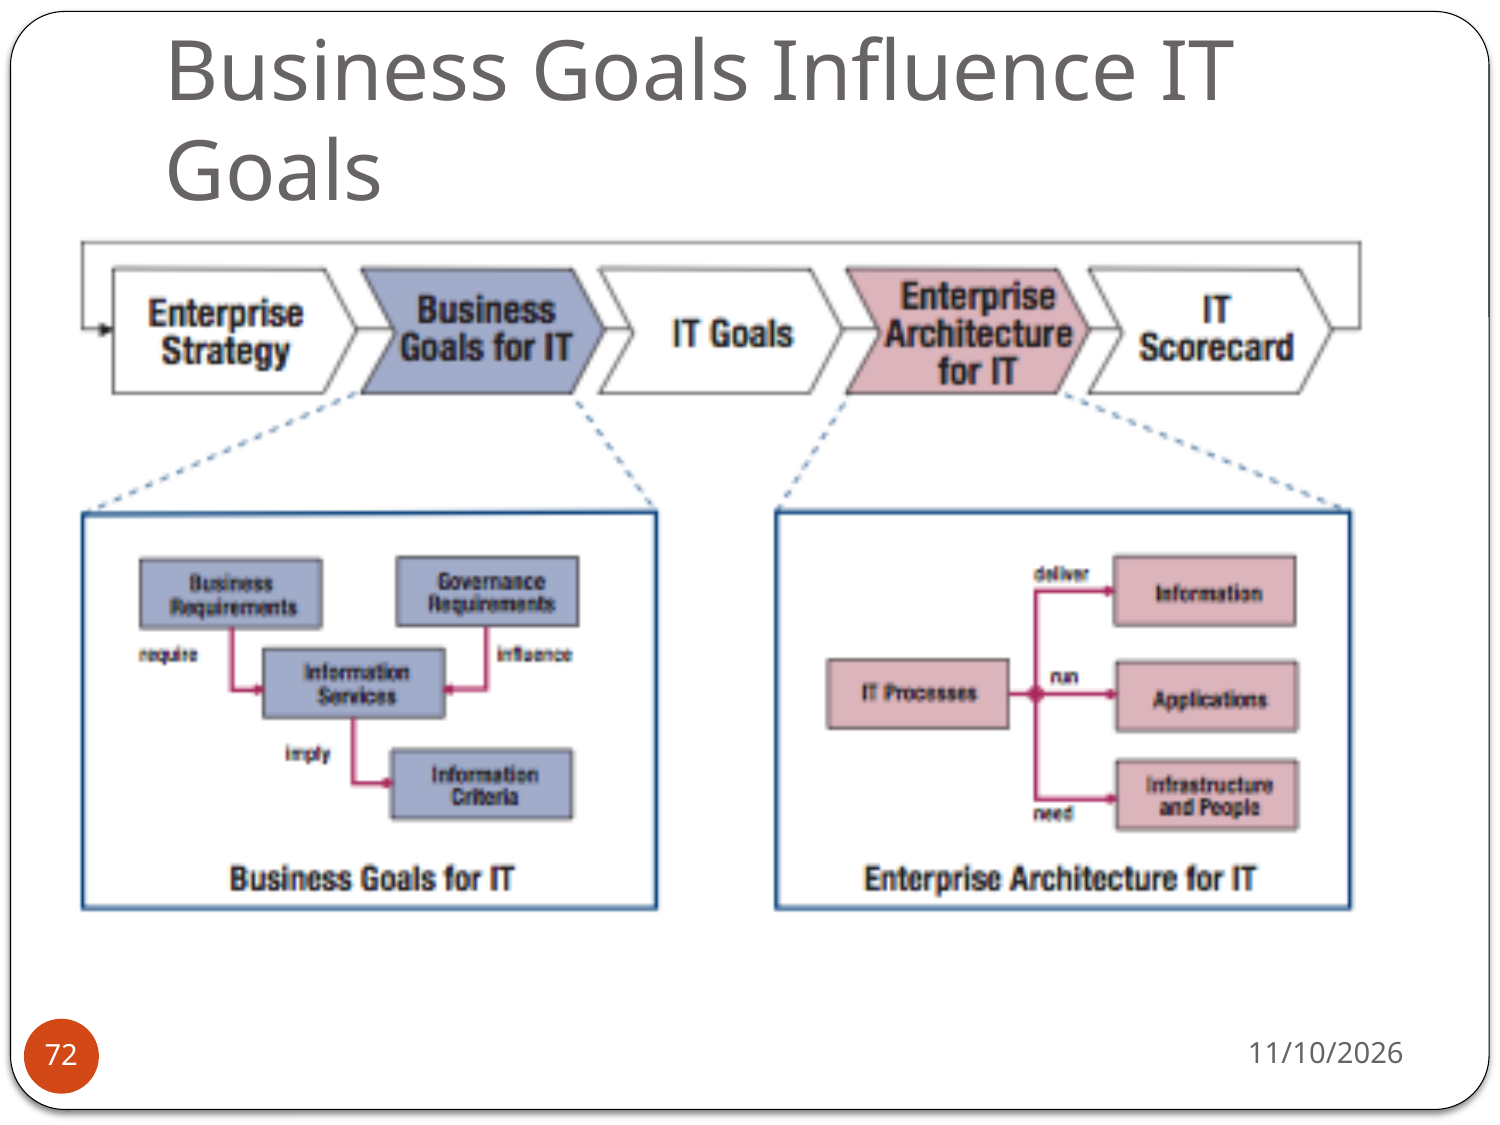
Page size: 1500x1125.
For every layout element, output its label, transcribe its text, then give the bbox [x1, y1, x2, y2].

title Business Goals Influence IT Goals [150, 45, 1425, 233]
slide_number 72 [23, 1018, 99, 1094]
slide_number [1012, 1015, 1419, 1094]
picture [64, 232, 1373, 926]
